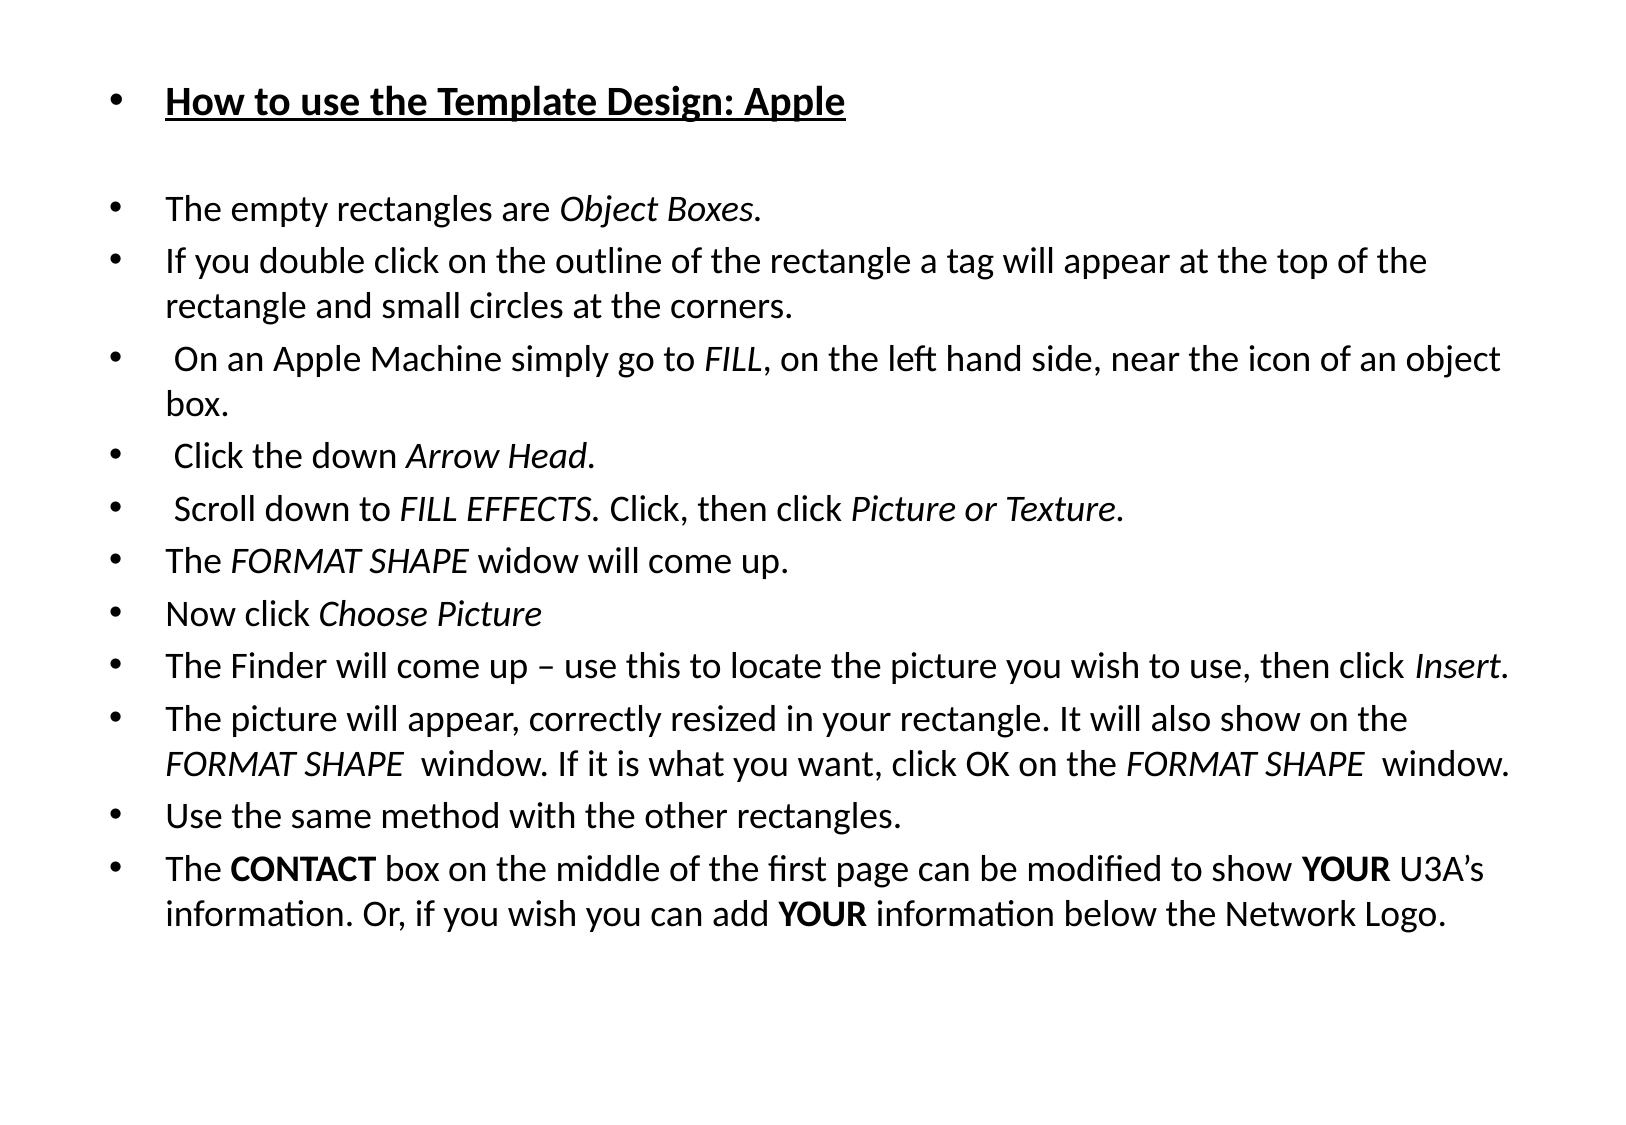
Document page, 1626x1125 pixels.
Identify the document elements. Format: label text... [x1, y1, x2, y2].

list How to use the Template Design: Apple The empty rectangles are Object Boxes. If you double click on the outline of the rectangle a tag will appear at the top of the rectangle and small circles at the corners. On an Apple Machine simply go to FILL, on the left hand side, near the icon of an object box. Click the down Arrow Head. Scroll down to FILL EFFECTS. Click, then click Picture or Texture. The FORMAT SHAPE widow will come up. Now click Choose Picture The Finder will come up – use this to locate the picture you wish to use, then click Insert. The picture will appear, correctly resized in your rectangle. It will also show on the FORMAT SHAPE window. If it is what you want, click OK on the FORMAT SHAPE window. Use the same method with the other rectangles. The CONTACT box on the middle of the first page can be modified to show YOUR U3A’s information. Or, if you wish you can add YOUR information below the Network Logo. [94, 66, 1529, 1048]
